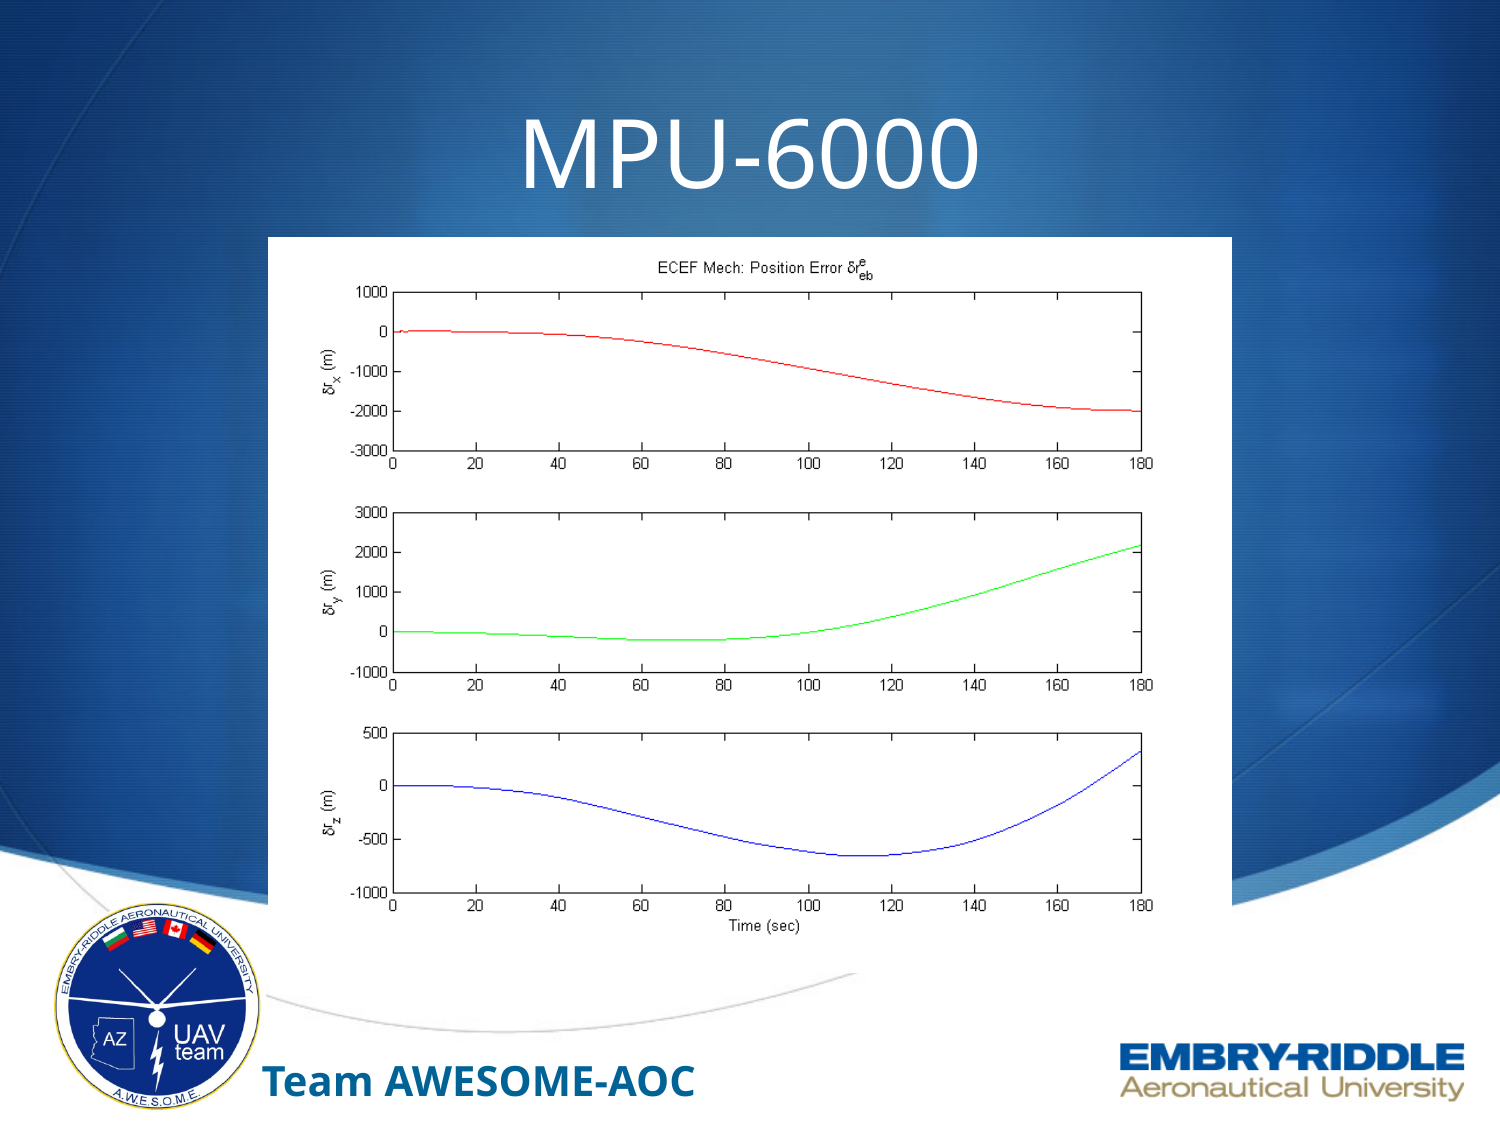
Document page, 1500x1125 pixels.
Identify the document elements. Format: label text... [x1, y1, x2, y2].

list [268, 236, 1232, 974]
picture [0, 0, 1500, 1125]
title MPU-6000 [75, 56, 1425, 245]
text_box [49, 899, 721, 1113]
